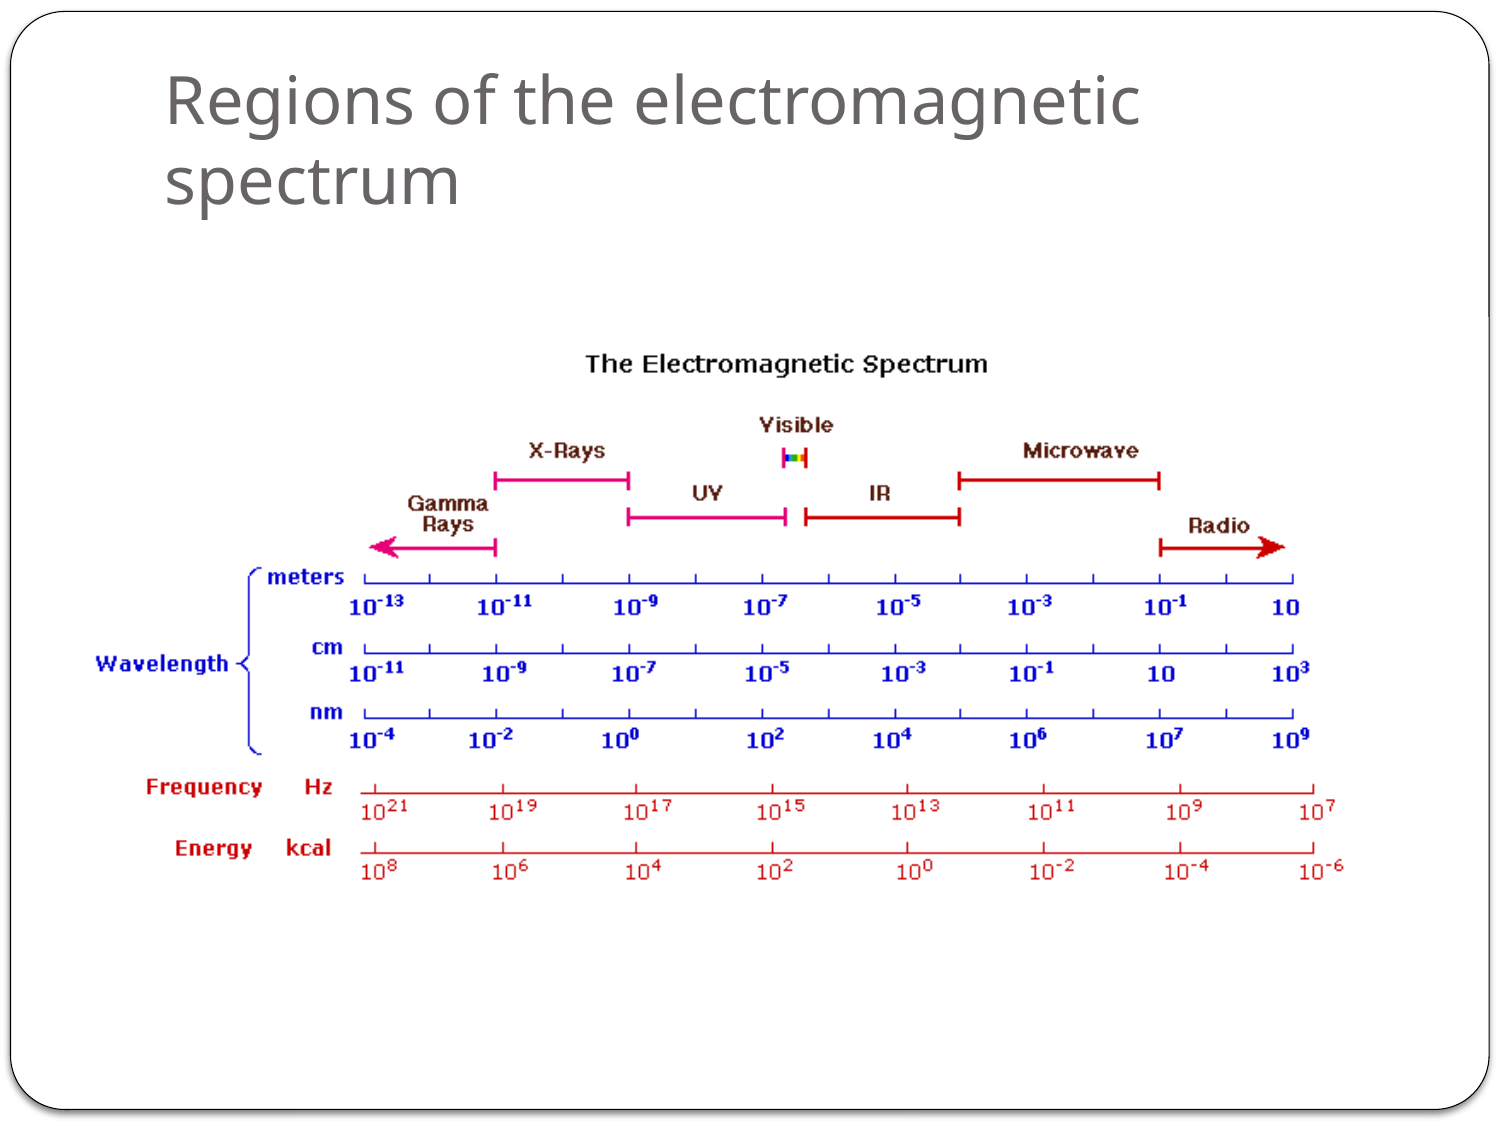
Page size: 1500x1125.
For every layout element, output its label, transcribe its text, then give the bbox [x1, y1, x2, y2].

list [88, 349, 1364, 927]
title Regions of the electromagnetic spectrum [150, 45, 1425, 233]
